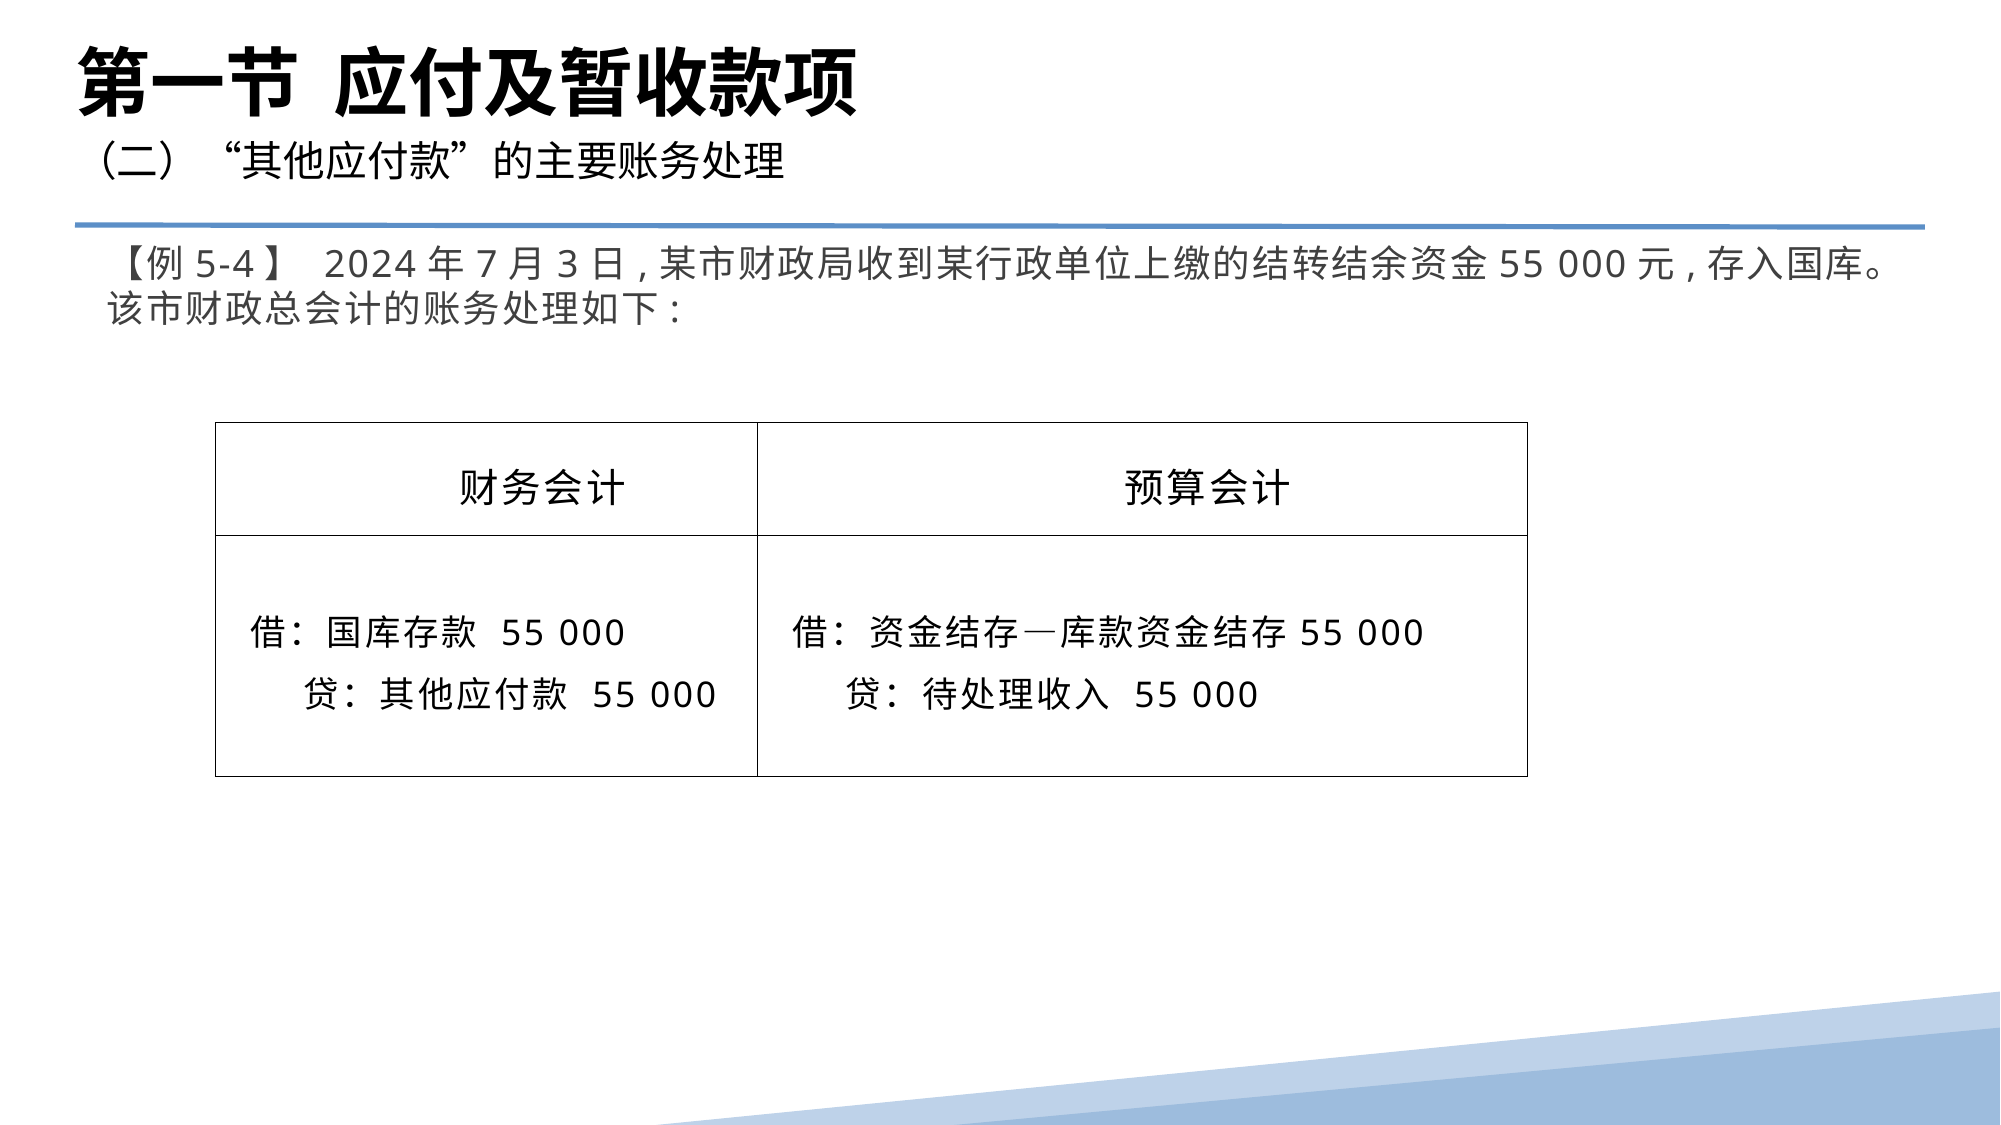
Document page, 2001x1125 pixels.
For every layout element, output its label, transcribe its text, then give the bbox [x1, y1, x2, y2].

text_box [74, 224, 1925, 228]
table_cell 借：国库存款 55 000 贷：其他应付款 55 000 [216, 536, 757, 776]
text_box 【例5-4】 2024年7月3日,某市财政局收到某行政单位上缴的结转结余资金55 000元,存入国库。该市财政总会计的账务处理如下: [96, 252, 1926, 372]
text_box 第一节 应付及暂收款项 [75, 24, 1925, 124]
text_box （二）“其他应付款”的主要账务处理 [75, 124, 1925, 200]
table_header 预算会计 [758, 423, 1527, 535]
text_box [656, 991, 2000, 1125]
table_cell 借：资金结存―库款资金结存55 000 贷：待处理收入 55 000 [758, 536, 1527, 776]
table_header 财务会计 [216, 423, 757, 535]
